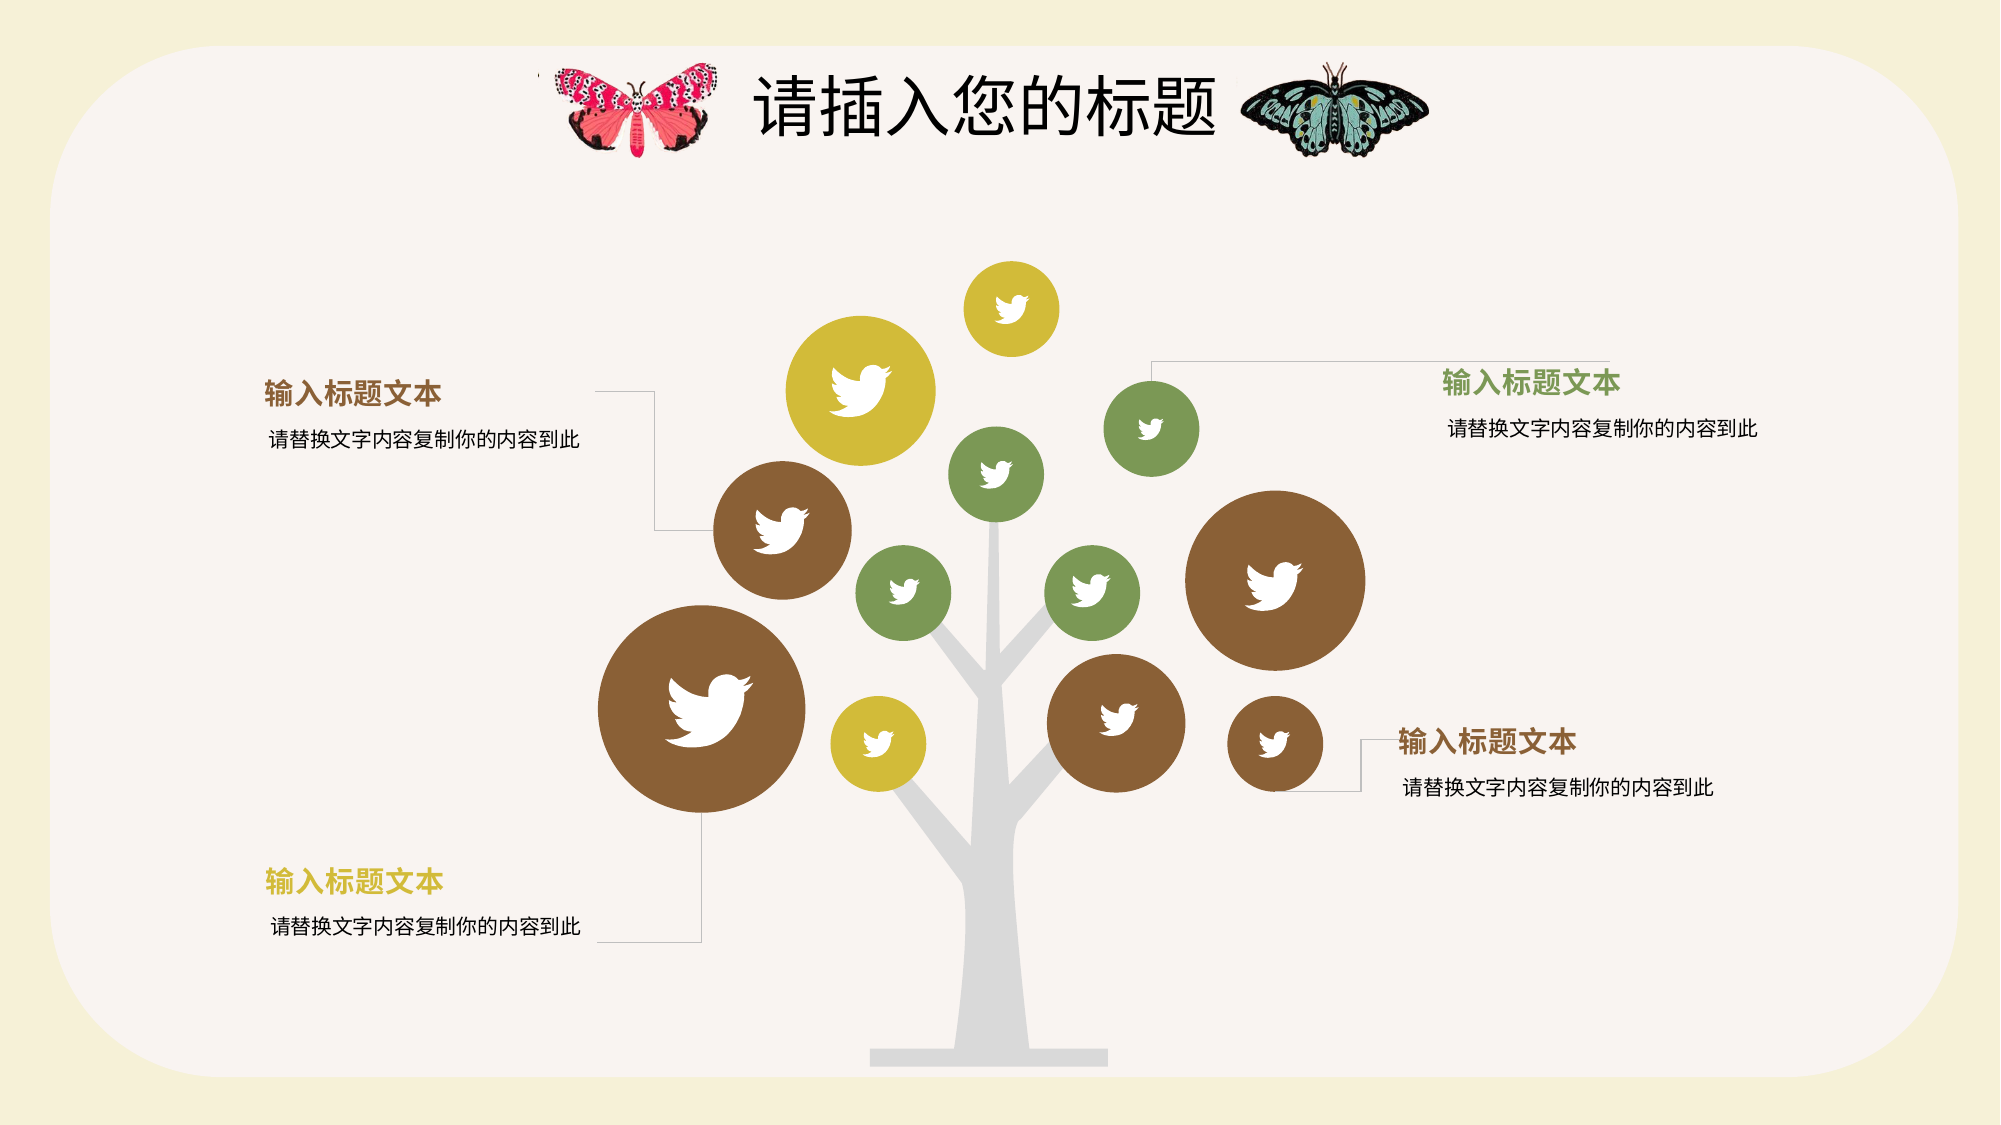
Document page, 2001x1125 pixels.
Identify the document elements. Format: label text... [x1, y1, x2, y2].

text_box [264, 371, 595, 494]
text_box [595, 261, 1611, 1067]
text_box 请插入您的标题 [736, 57, 1234, 152]
picture [538, 47, 735, 162]
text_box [1611, 720, 1734, 842]
picture [1235, 57, 1433, 164]
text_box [1611, 360, 1778, 483]
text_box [265, 859, 595, 981]
